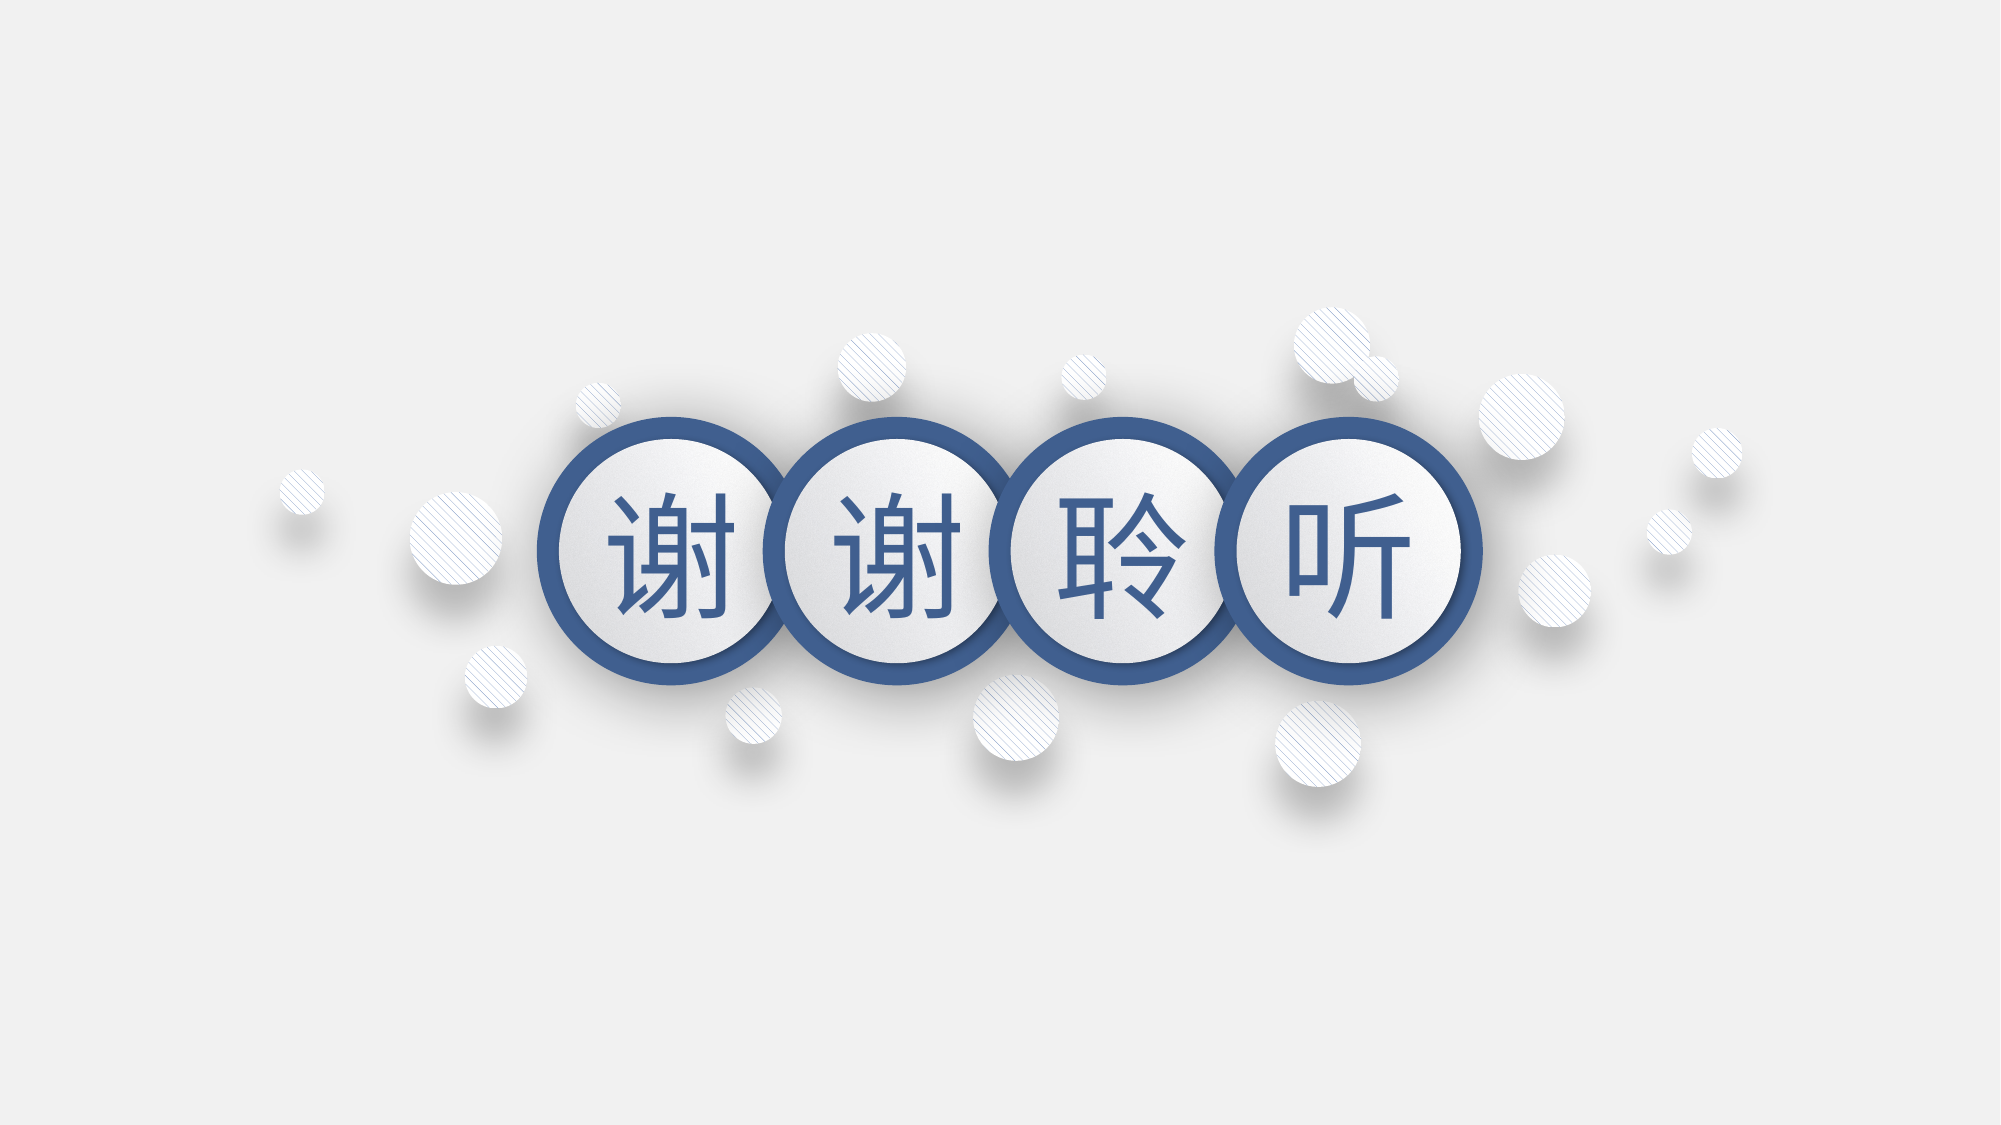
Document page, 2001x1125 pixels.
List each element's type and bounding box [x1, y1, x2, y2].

text_box [1214, 416, 1484, 686]
text_box [279, 469, 325, 515]
text_box [1527, 554, 1592, 628]
text_box [762, 416, 987, 686]
text_box [1275, 721, 1362, 787]
text_box [973, 709, 1059, 761]
text_box [988, 416, 1213, 686]
text_box [729, 711, 782, 744]
text_box [1061, 354, 1107, 394]
text_box [1353, 356, 1399, 387]
text_box [1478, 373, 1565, 461]
text_box [1646, 509, 1692, 555]
text_box [464, 645, 528, 709]
text_box [1293, 307, 1371, 384]
text_box [837, 333, 907, 393]
text_box [575, 382, 618, 413]
text_box [409, 492, 503, 585]
text_box [536, 416, 761, 686]
text_box [1691, 428, 1743, 479]
